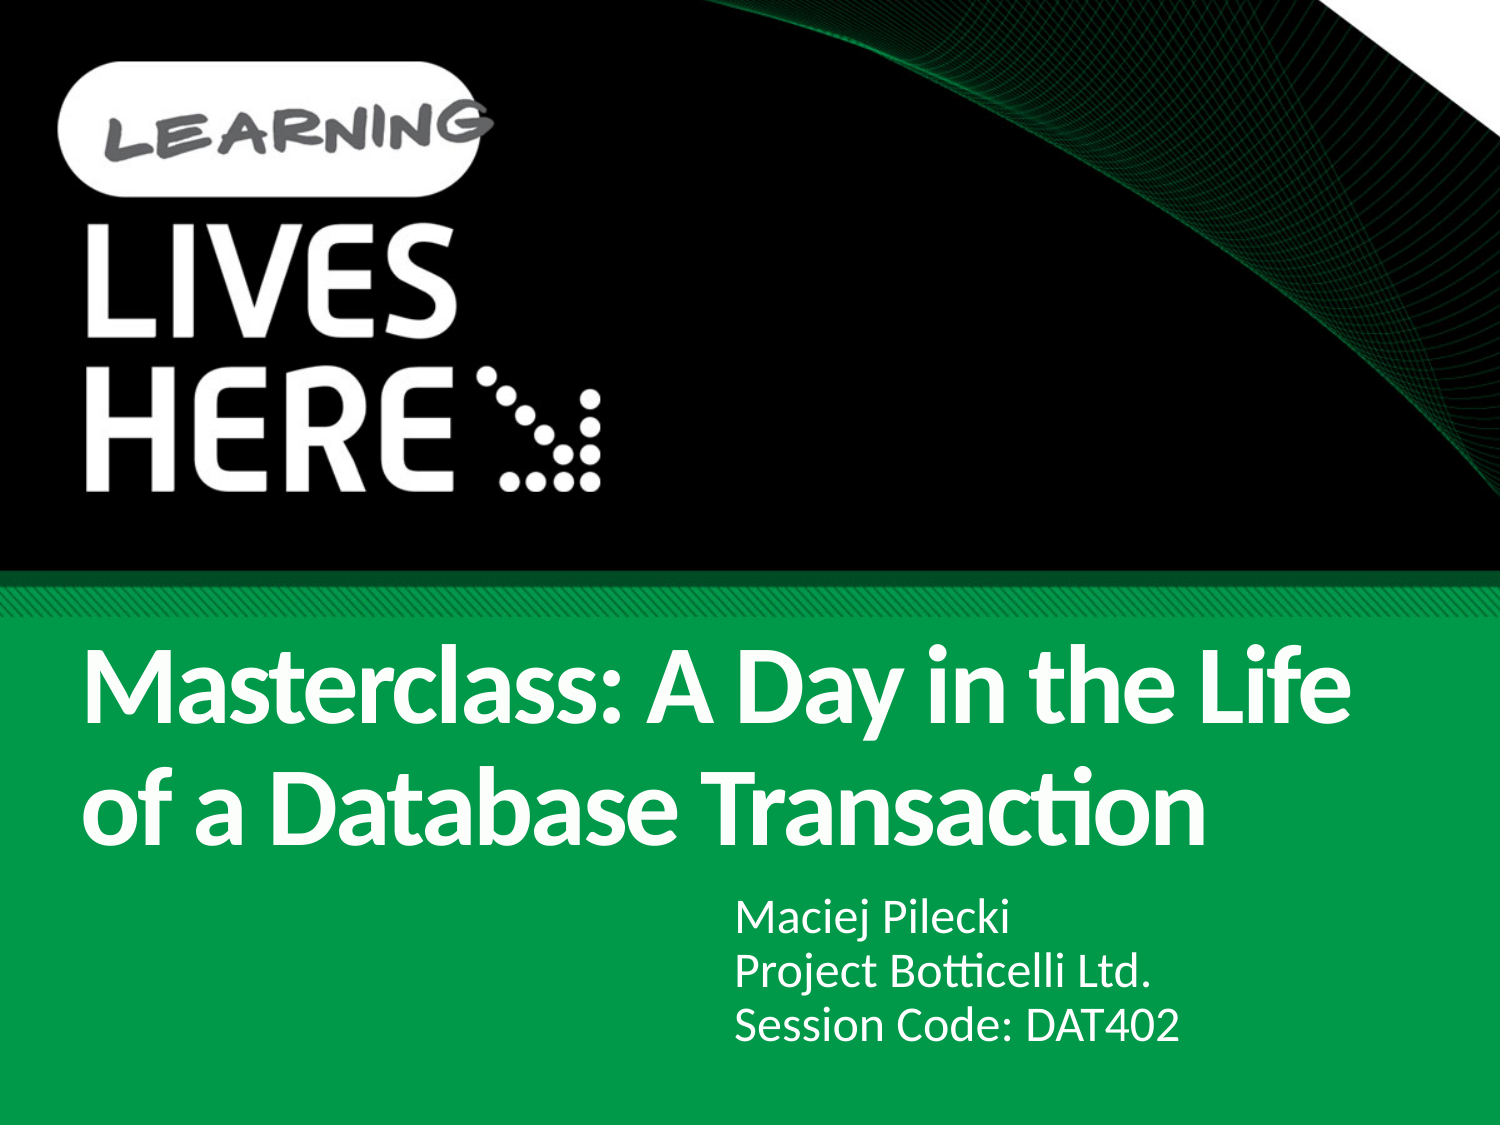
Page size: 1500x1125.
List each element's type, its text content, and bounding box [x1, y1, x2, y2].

title Masterclass: A Day in the Life of a Database Transaction [80, 626, 1380, 846]
subtitle Maciej Pilecki Project Botticelli Ltd. Session Code: DAT402 [734, 890, 1360, 1054]
picture [0, 0, 1500, 1125]
